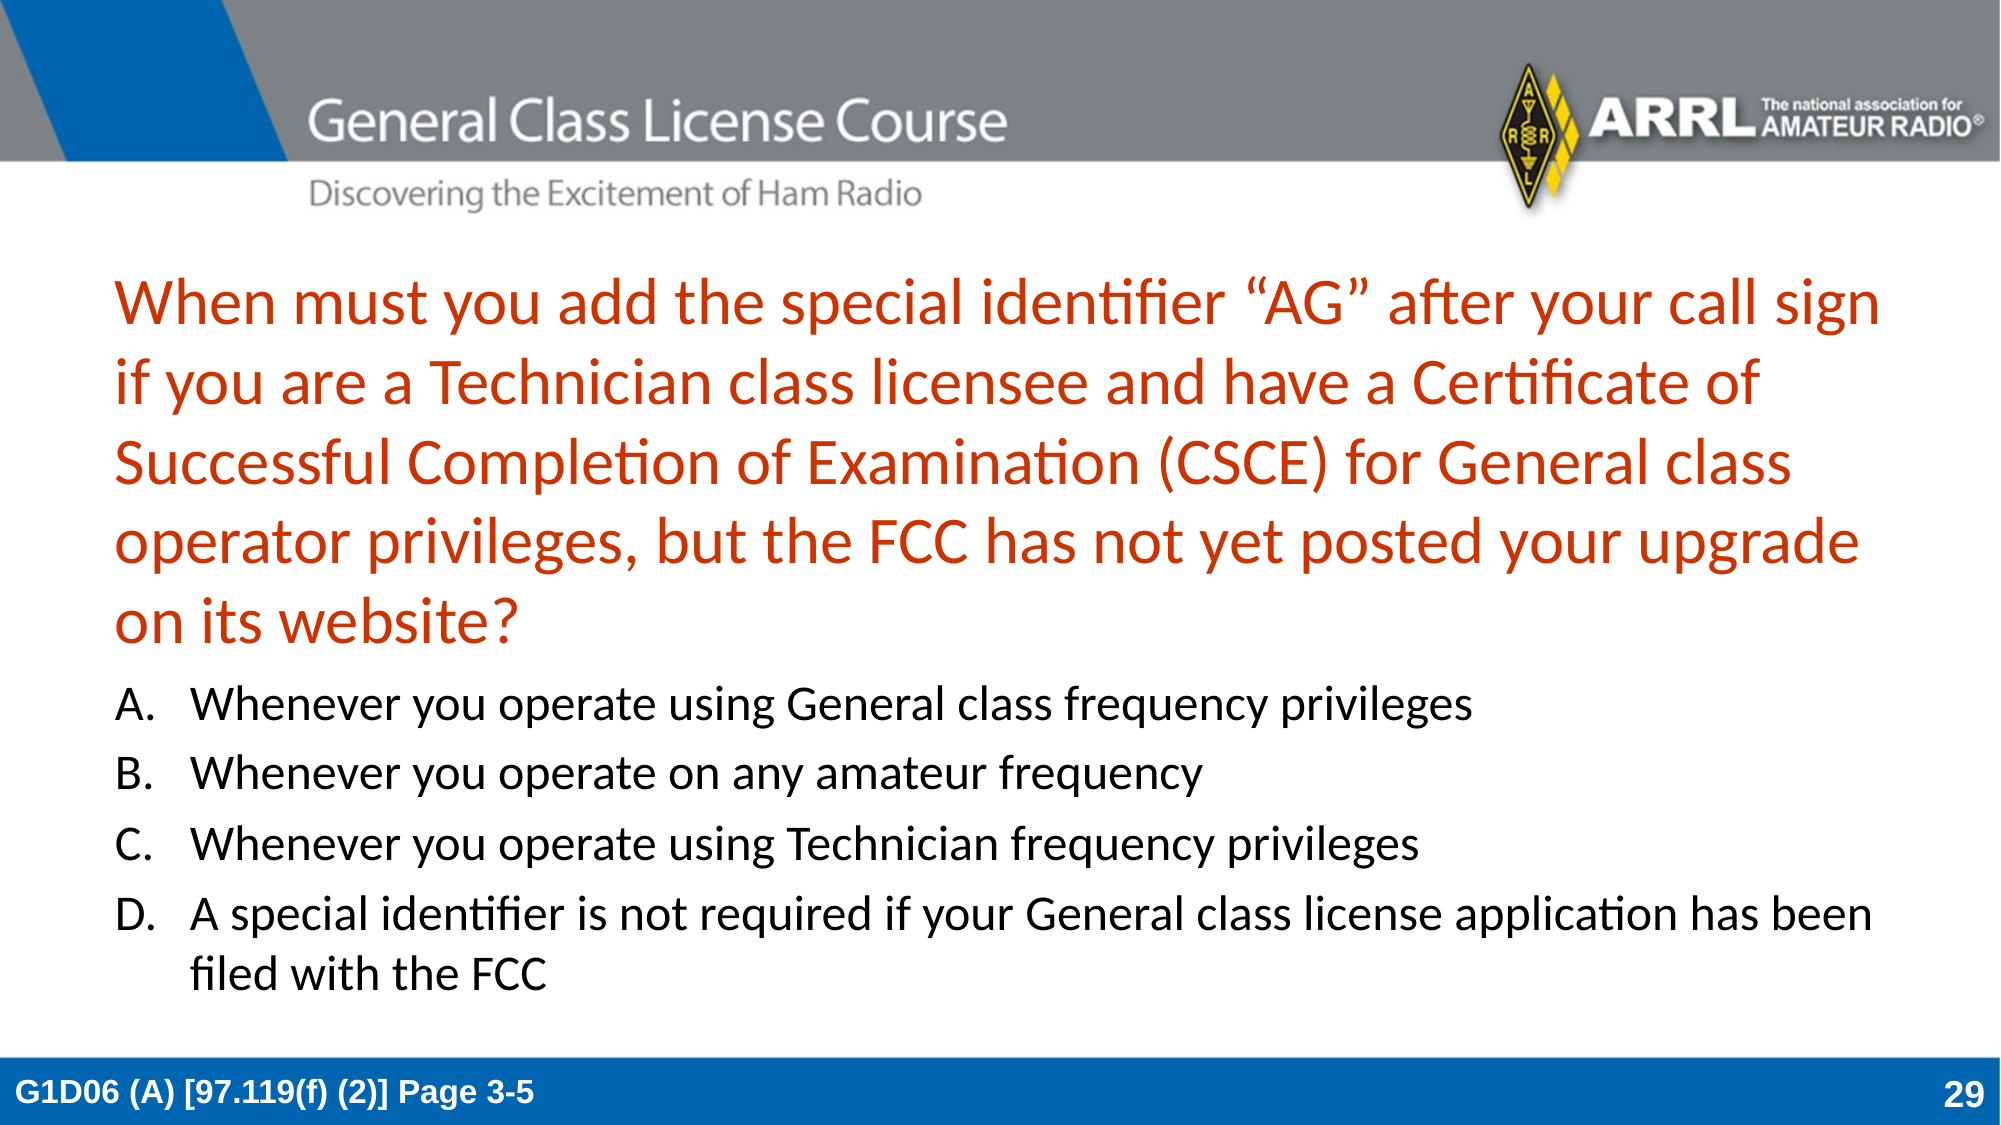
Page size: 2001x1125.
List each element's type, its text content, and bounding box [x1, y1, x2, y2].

title When must you add the special identifier “AG” after your call sign if you are a Technician class licensee and have a Certificate of Successful Completion of Examination (CSCE) for General class operator privileges, but the FCC has not yet posted your upgrade on its website? [99, 249, 1900, 388]
picture [0, 0, 2001, 1125]
text_box 29 [1875, 1062, 2000, 1123]
list Whenever you operate using General class frequency privileges Whenever you operate on any amateur frequency Whenever you operate using Technician frequency privileges A special identifier is not required if your General class license application has been filed with the FCC [99, 662, 1900, 1005]
text_box G1D06 (A) [97.119(f) (2)] Page 3-5 [0, 1062, 1313, 1118]
